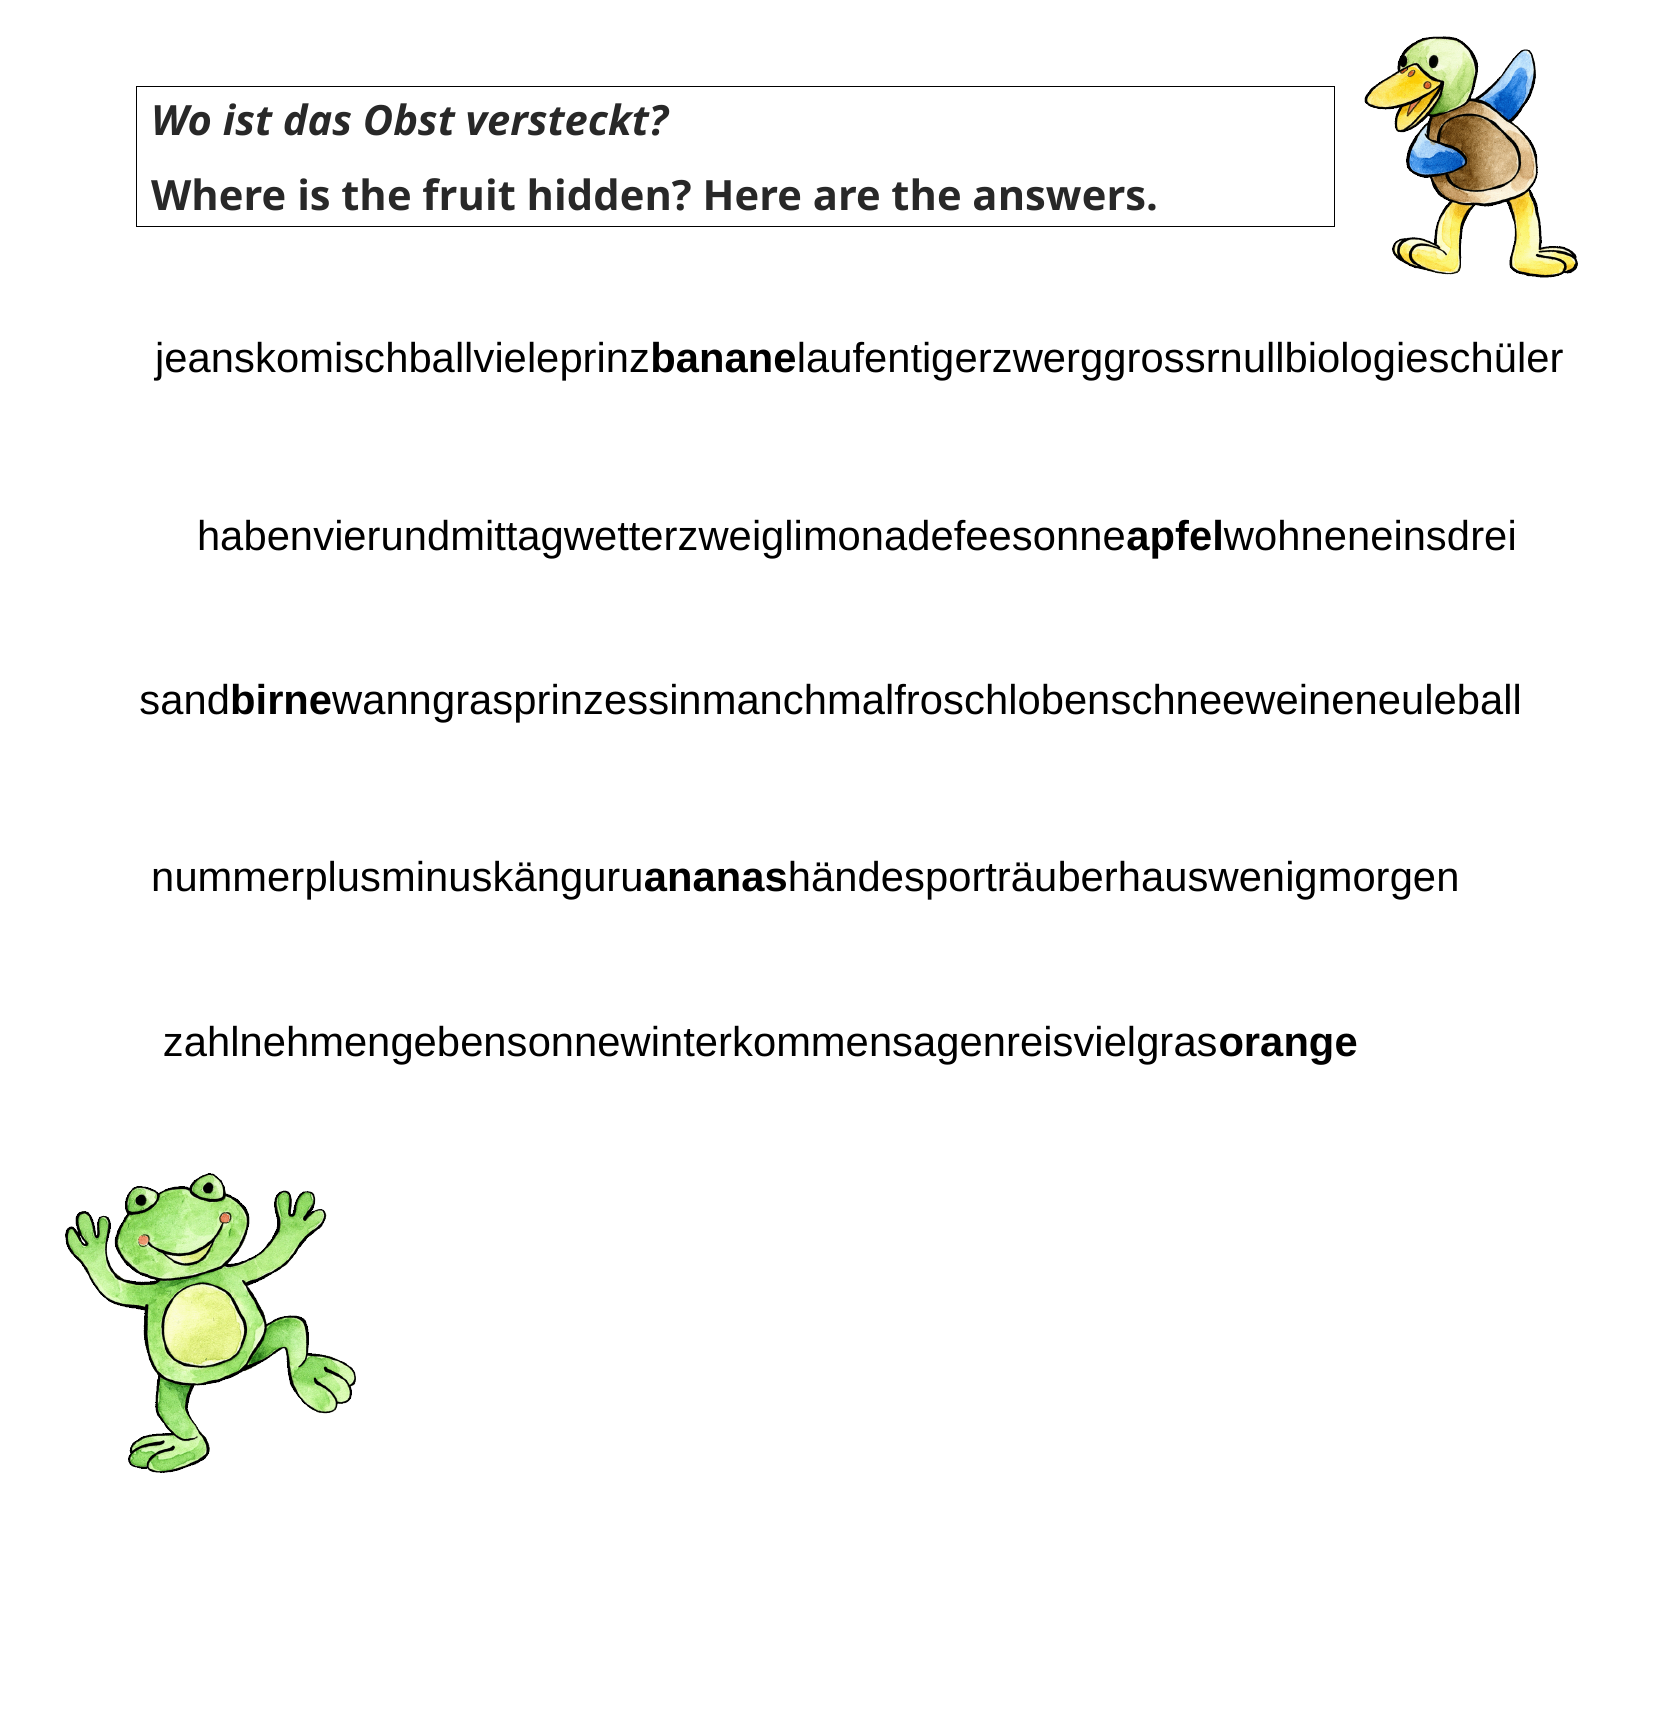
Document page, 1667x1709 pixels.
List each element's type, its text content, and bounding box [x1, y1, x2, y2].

text_box habenvierundmittagwetterzweiglimonadefeesonneapfelwohneneinsdrei [107, 476, 1667, 566]
text_box zahlnehmengebensonnewinterkommensagenreisvielgrasorange [148, 1007, 1519, 1073]
text_box sandbirnewanngrasprinzessinmanchmalfroschlobenschneeweineneuleball [124, 665, 1578, 780]
text_box Wo ist das Obst versteckt? Where is the fruit hidden? Here are the answers. [136, 86, 1335, 227]
text_box jeanskomischballvieleprinzbananelaufentigerzwerggrossrnullbiologieschüler [65, 298, 1632, 389]
text_box nummerplusminuskänguruananashändesporträuberhauswenigmorgen [136, 842, 1531, 908]
picture [65, 1173, 356, 1473]
picture [1364, 35, 1578, 279]
